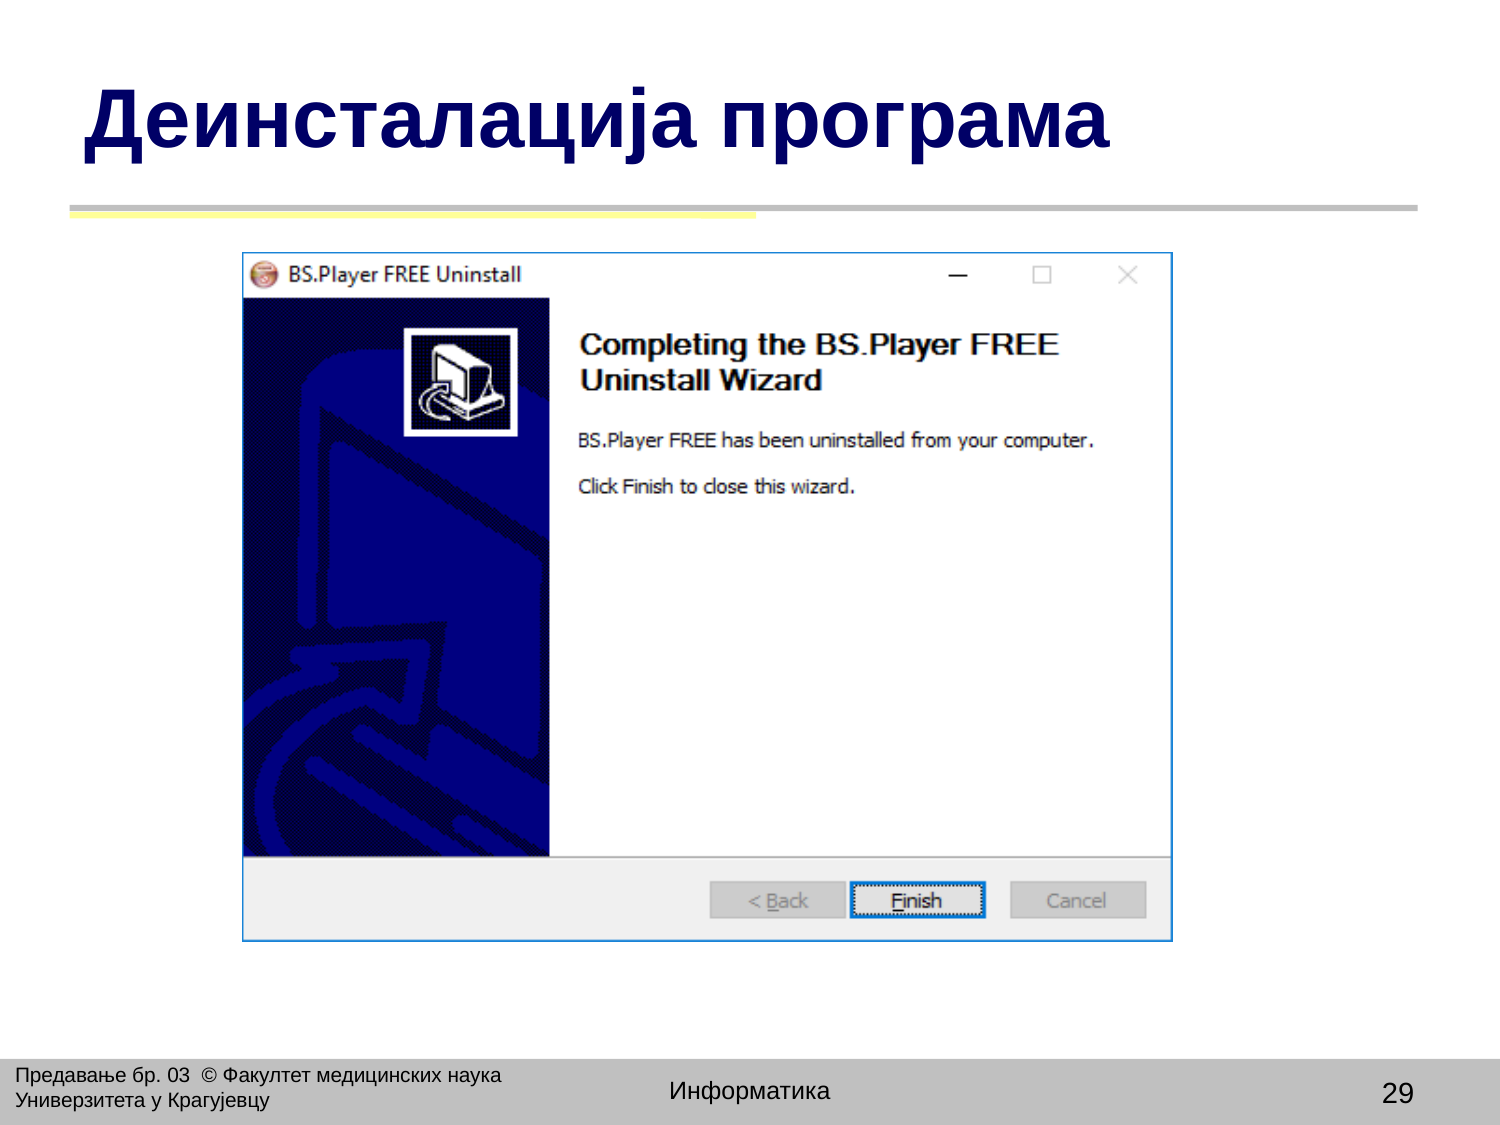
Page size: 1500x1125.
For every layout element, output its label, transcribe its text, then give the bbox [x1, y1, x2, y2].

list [242, 252, 1173, 943]
slide_number Предавање бр. 03 © Факултет медицинских наука Универзитета у Крагујевцу [0, 1053, 614, 1108]
title Деинсталација програма [69, 19, 1426, 208]
slide_number 29 [1079, 1066, 1430, 1125]
footer Информатика [512, 1066, 988, 1125]
